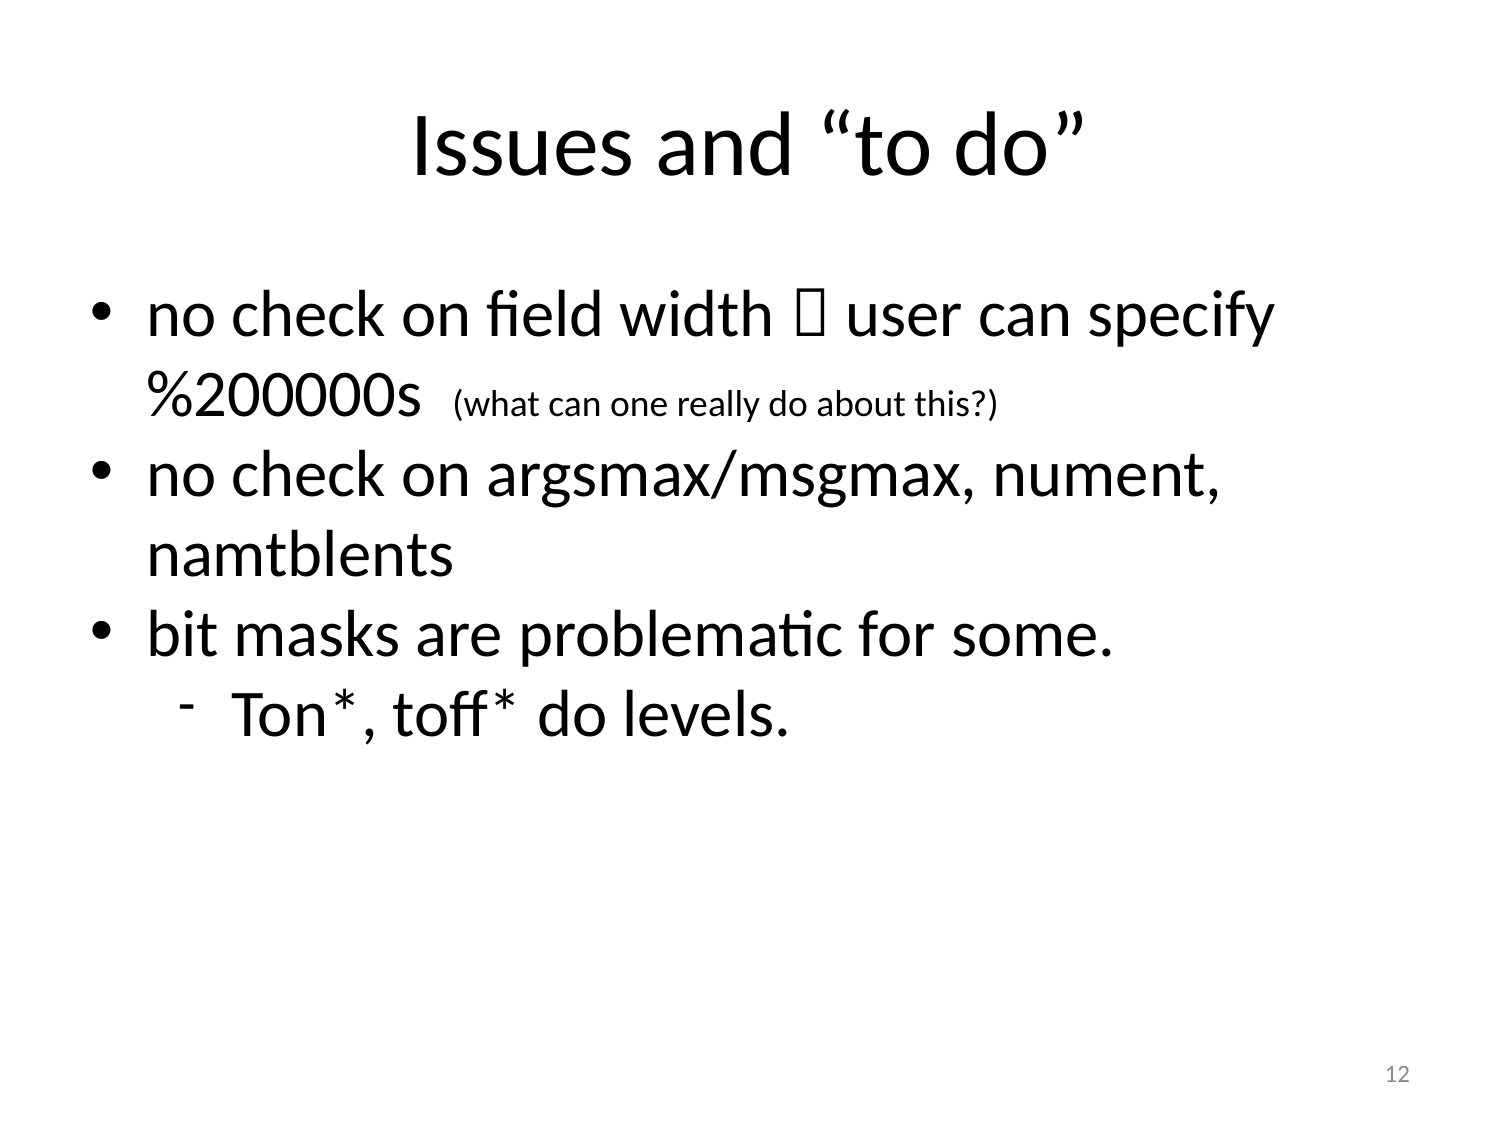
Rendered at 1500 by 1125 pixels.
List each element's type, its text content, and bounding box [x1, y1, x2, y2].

text_box Issues and “to do” [75, 45, 1425, 233]
text_box no check on field width  user can specify %200000s (what can one really do about this?) no check on argsmax/msgmax, nument, namtblents bit masks are problematic for some. Ton*, toff* do levels. [75, 262, 1425, 1005]
text_box <number> [1074, 1042, 1425, 1103]
